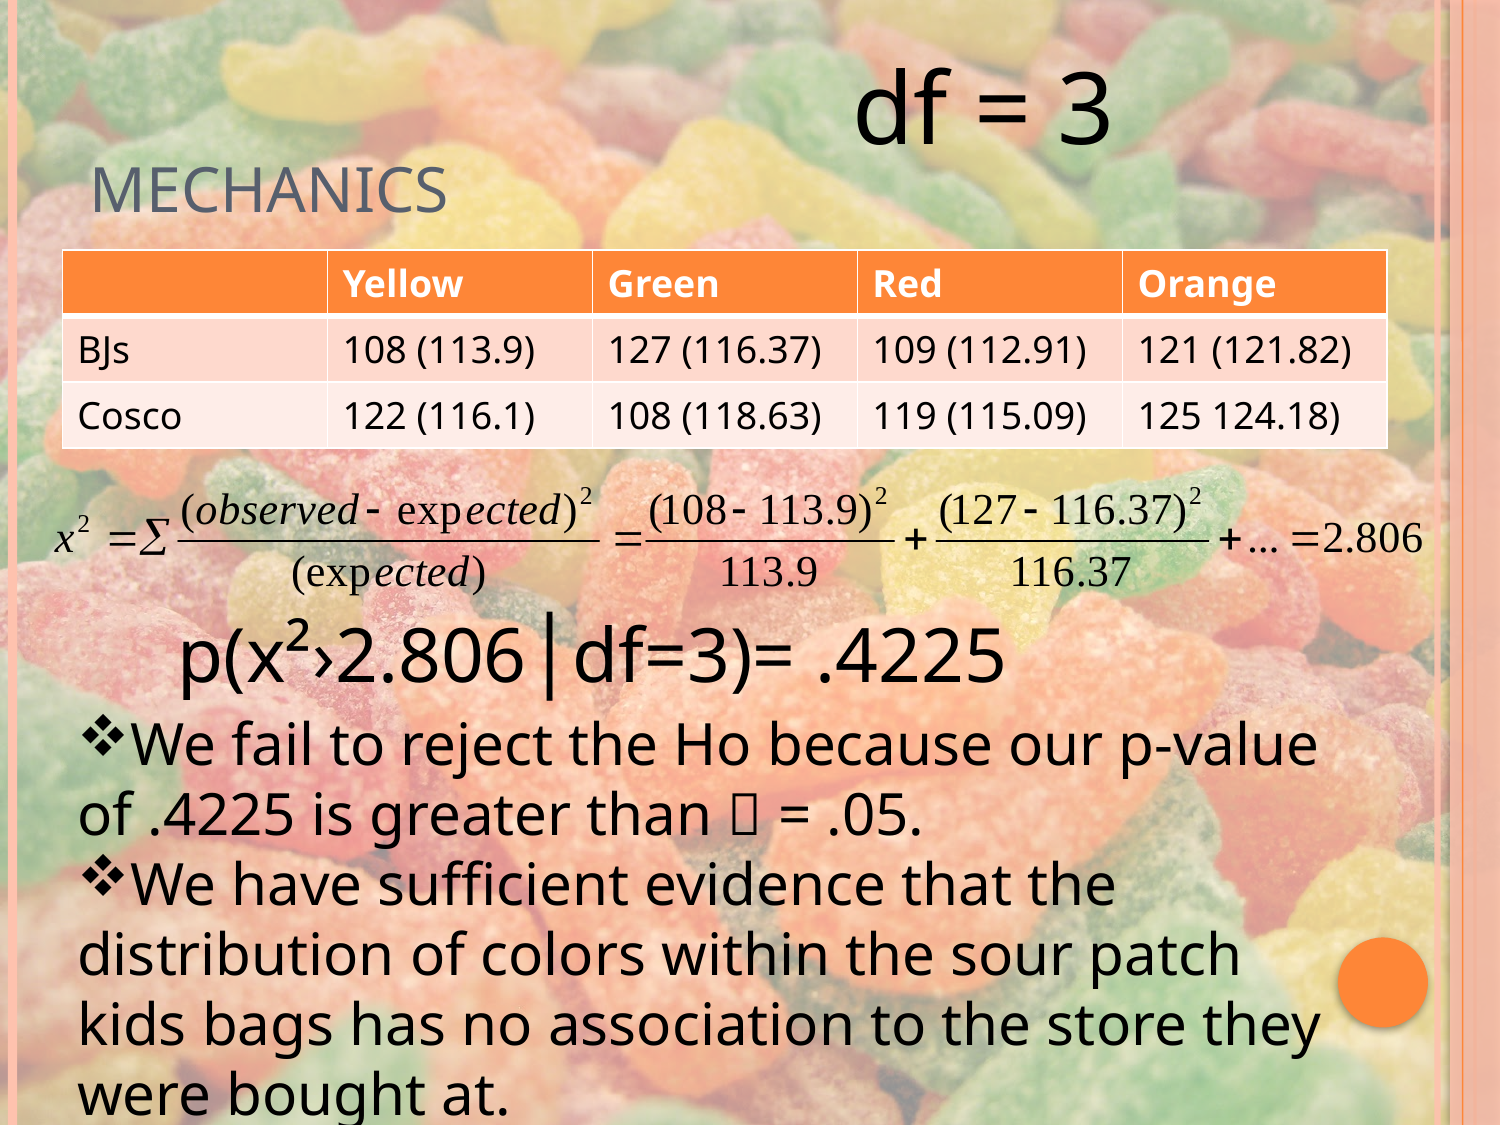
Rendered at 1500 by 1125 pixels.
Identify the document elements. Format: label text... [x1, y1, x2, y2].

table_cell 122 (116.1) [328, 383, 592, 447]
table_cell 108 (118.63) [593, 383, 857, 447]
title Mechanics [75, 45, 1300, 233]
table_header Green [593, 251, 857, 313]
table_header Red [858, 251, 1122, 313]
table_header Yellow [328, 251, 592, 313]
table_cell Cosco [63, 383, 327, 447]
table_header Orange [1123, 251, 1386, 313]
table_cell 108 (113.9) [328, 319, 592, 381]
table_cell 125 124.18) [1123, 383, 1386, 447]
text_box We fail to reject the Ho because our p-value of .4225 is greater than  = .05. We have sufficient evidence that the distribution of colors within the sour patch kids bags has no association to the store they were bought at. [62, 699, 1375, 1125]
table_header [63, 251, 327, 313]
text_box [45, 474, 1430, 605]
table_cell 127 (116.37) [593, 319, 857, 381]
table_cell 109 (112.91) [858, 319, 1122, 381]
table_cell 121 (121.82) [1123, 319, 1386, 381]
table_cell BJs [63, 319, 327, 381]
text_box df = 3 [837, 37, 1300, 173]
table_cell 119 (115.09) [858, 383, 1122, 447]
text_box p(x²›2.806│df=3)= .4225 [162, 614, 1250, 699]
